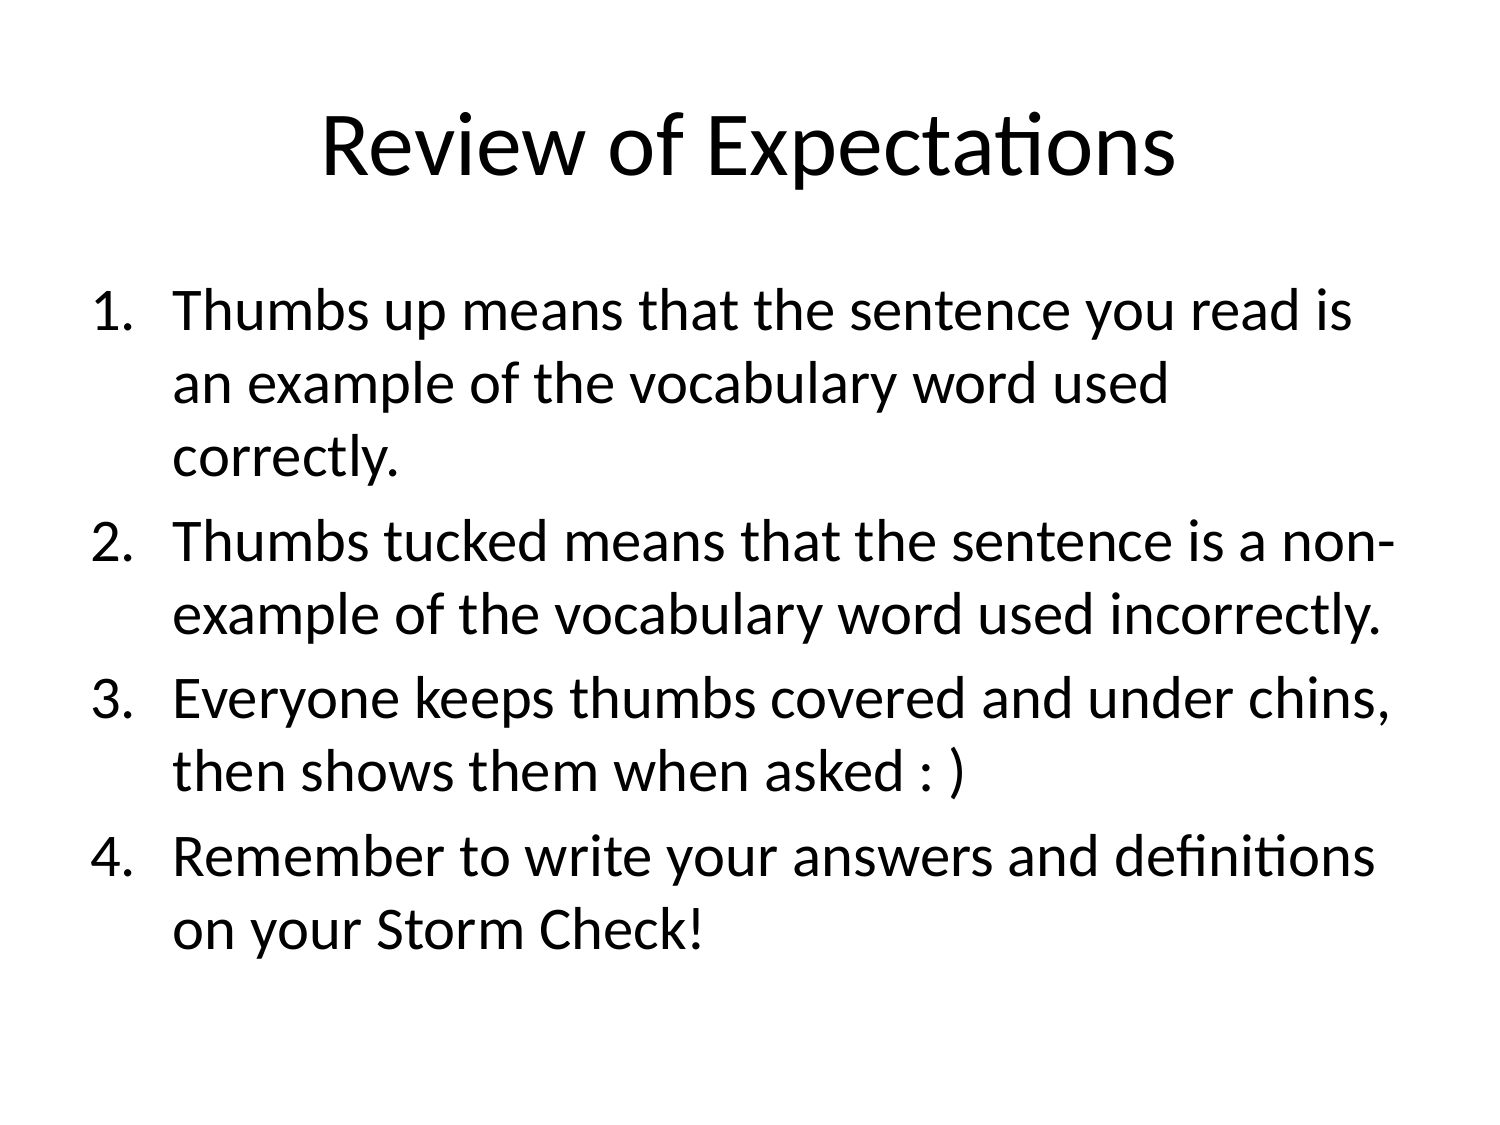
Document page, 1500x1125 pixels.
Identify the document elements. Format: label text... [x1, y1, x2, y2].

list Thumbs up means that the sentence you read is an example of the vocabulary word used correctly. Thumbs tucked means that the sentence is a non-example of the vocabulary word used incorrectly. Everyone keeps thumbs covered and under chins, then shows them when asked : ) Remember to write your answers and definitions on your Storm Check! [75, 262, 1425, 1005]
title Review of Expectations [75, 45, 1425, 233]
